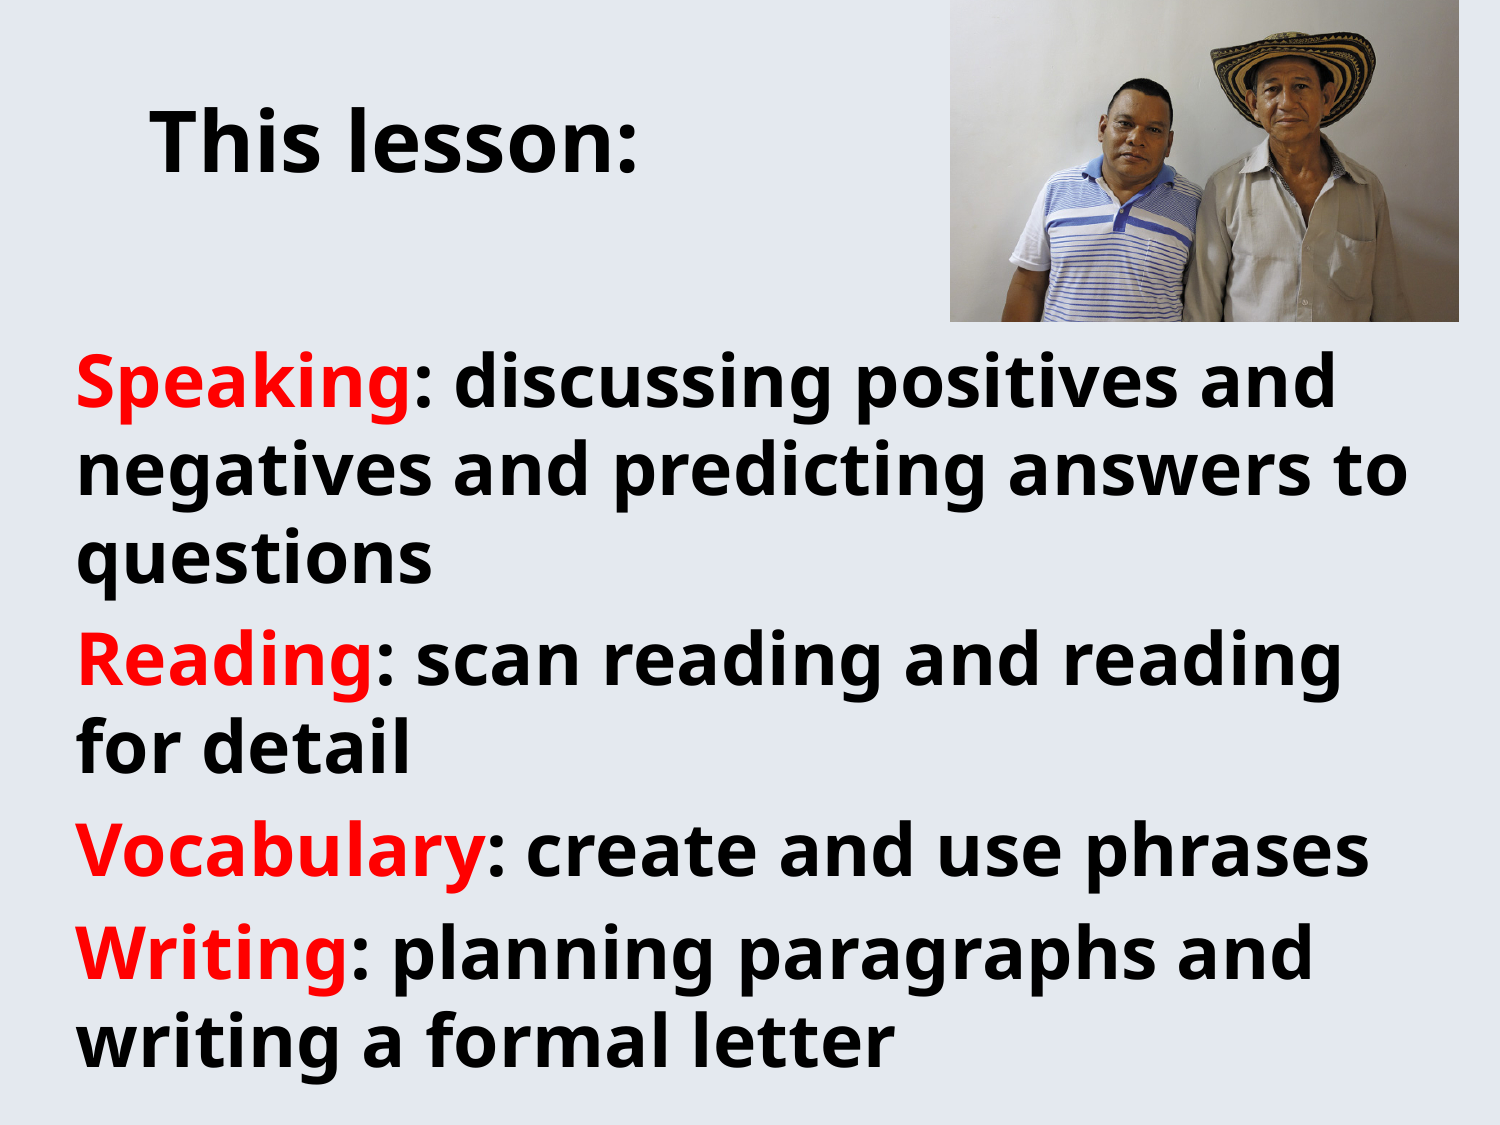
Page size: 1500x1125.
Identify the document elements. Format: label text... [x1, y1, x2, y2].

picture [950, 0, 1459, 322]
title This lesson: [75, 45, 715, 233]
list Speaking: discussing positives and negatives and predicting answers to questions Reading: scan reading and reading for detail Vocabulary: create and use phrases Writing: planning paragraphs and writing a formal letter [41, 326, 1459, 1094]
